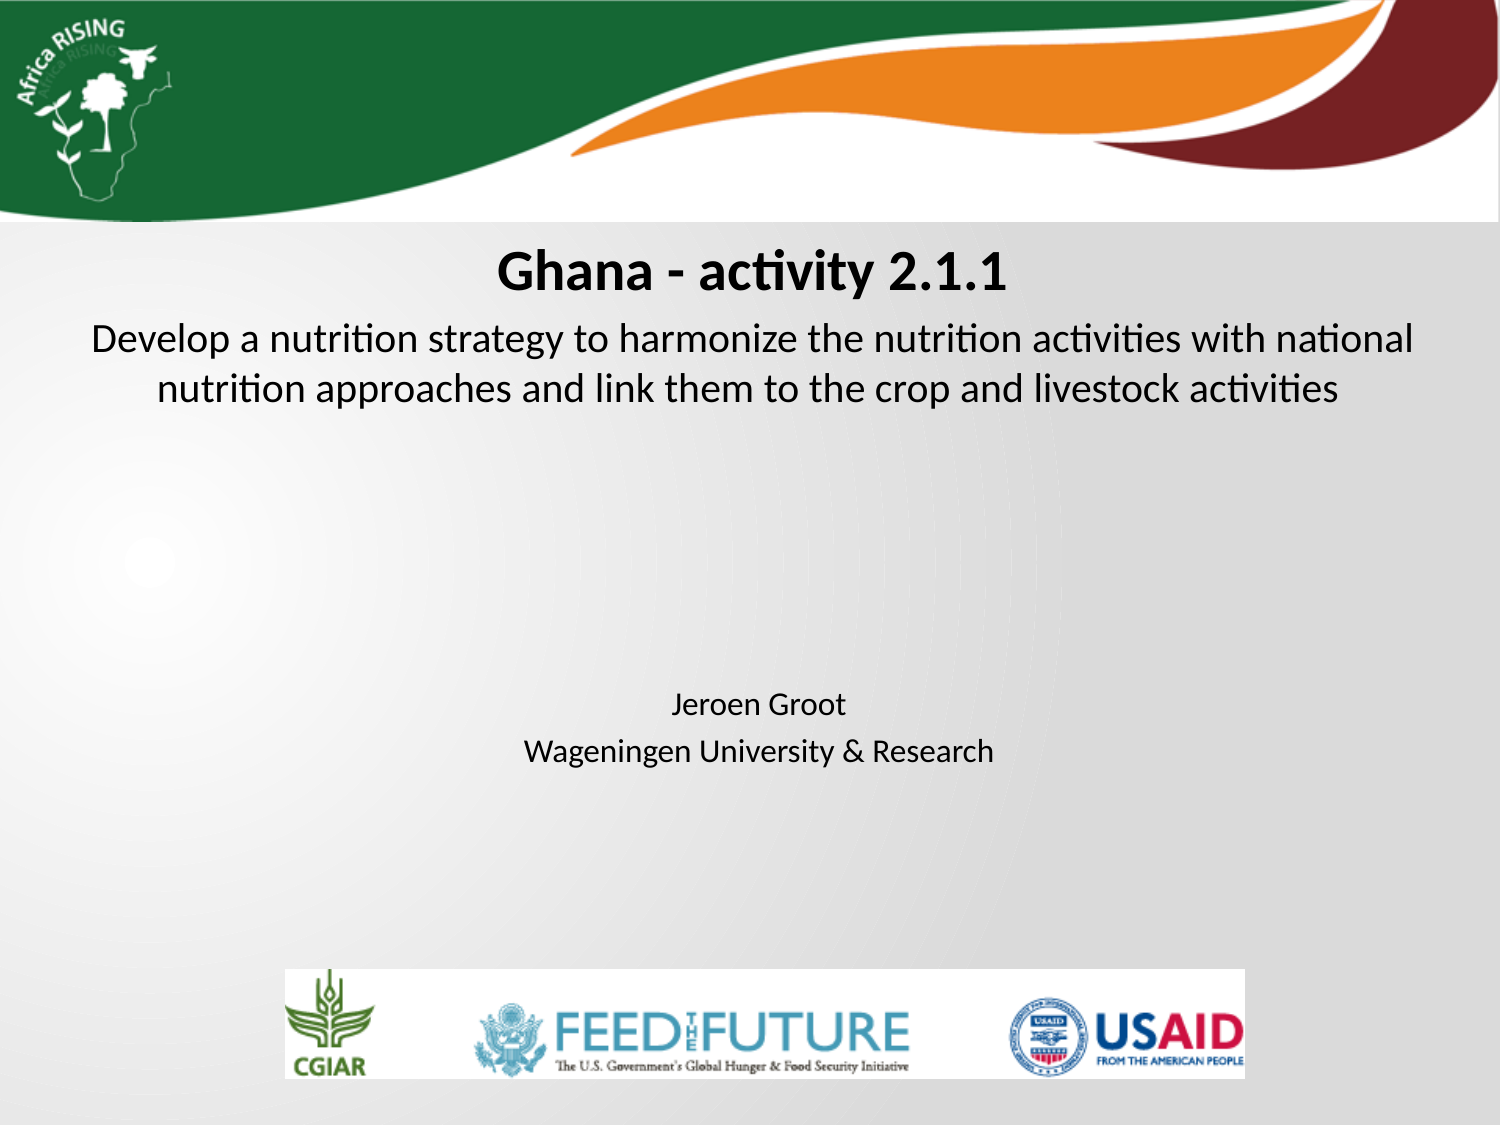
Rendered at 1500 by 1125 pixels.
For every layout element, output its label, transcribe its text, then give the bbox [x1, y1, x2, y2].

picture [0, 0, 1499, 222]
picture [285, 969, 1245, 1079]
list Ghana - activity 2.1.1 Develop a nutrition strategy to harmonize the nutrition activities with national nutrition approaches and link them to the crop and livestock activities [24, 224, 1463, 450]
list Jeroen Groot Wageningen University & Research [374, 675, 1126, 800]
